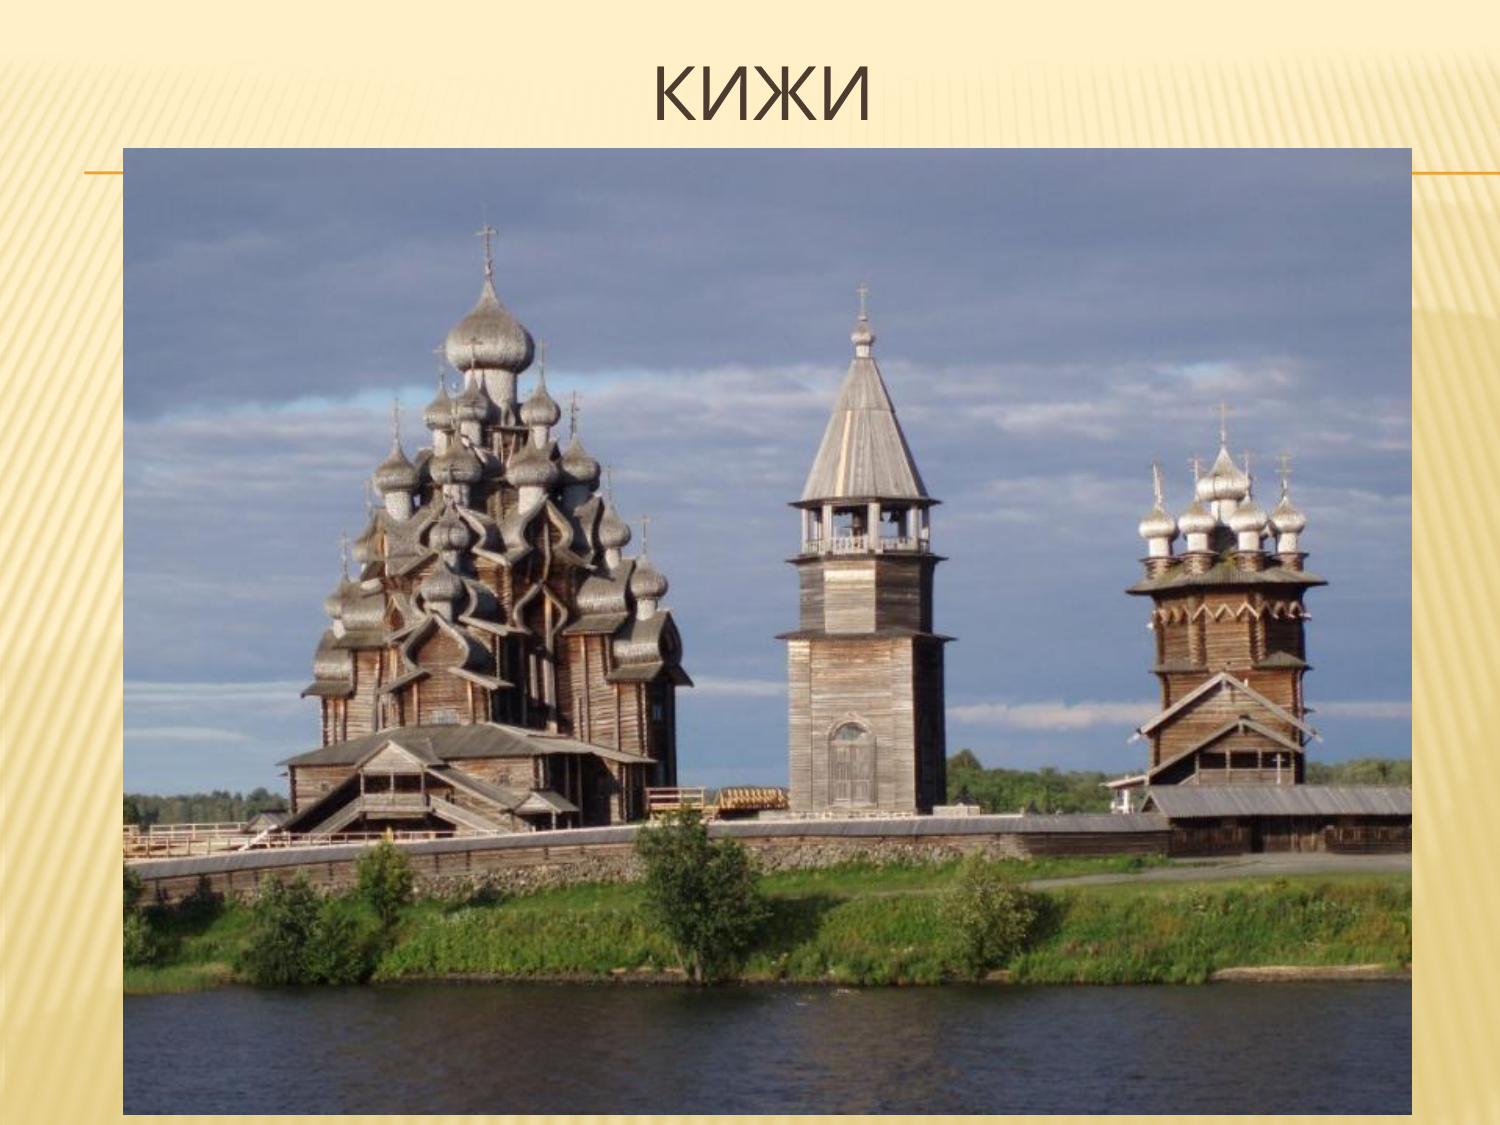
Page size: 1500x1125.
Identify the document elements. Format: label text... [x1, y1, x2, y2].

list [123, 148, 1412, 1115]
title Кижи [50, 30, 1475, 149]
